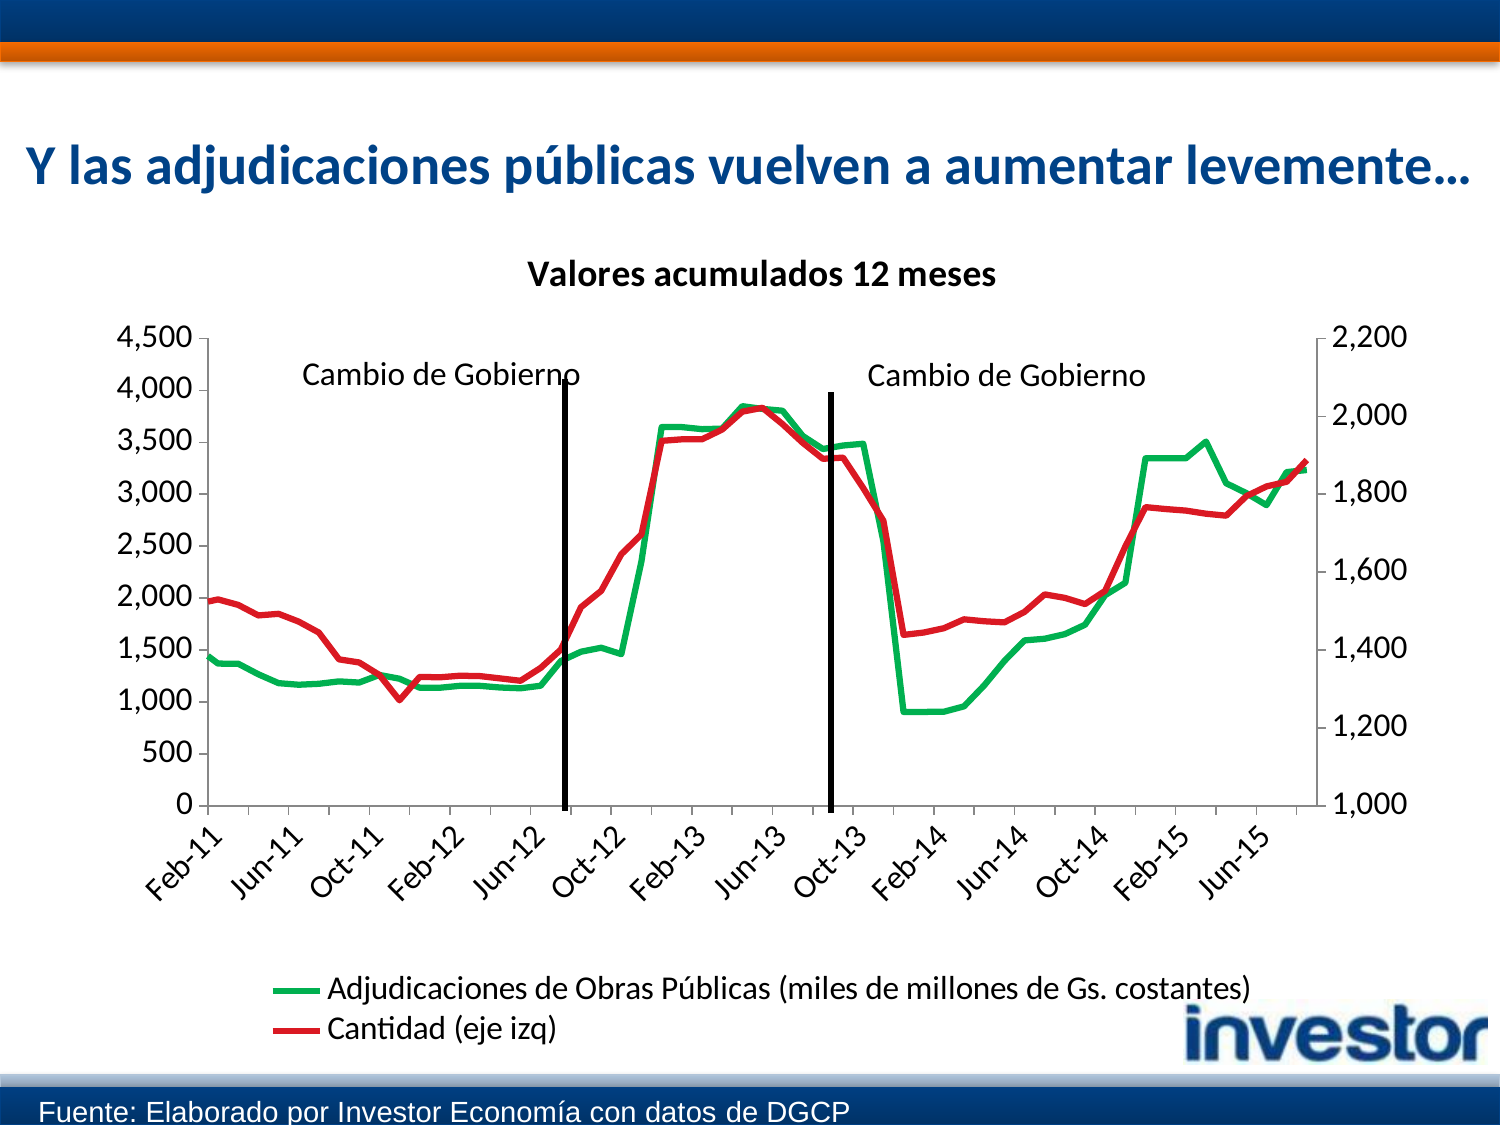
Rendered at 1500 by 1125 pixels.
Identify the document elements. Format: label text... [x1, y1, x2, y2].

picture [1183, 999, 1488, 1065]
text_box Fuente: Elaborado por Investor Economía con datos de DGCP [23, 1086, 1266, 1125]
chart [87, 222, 1438, 1055]
title Y las adjudicaciones públicas vuelven a aumentar levemente… [7, 102, 1493, 223]
